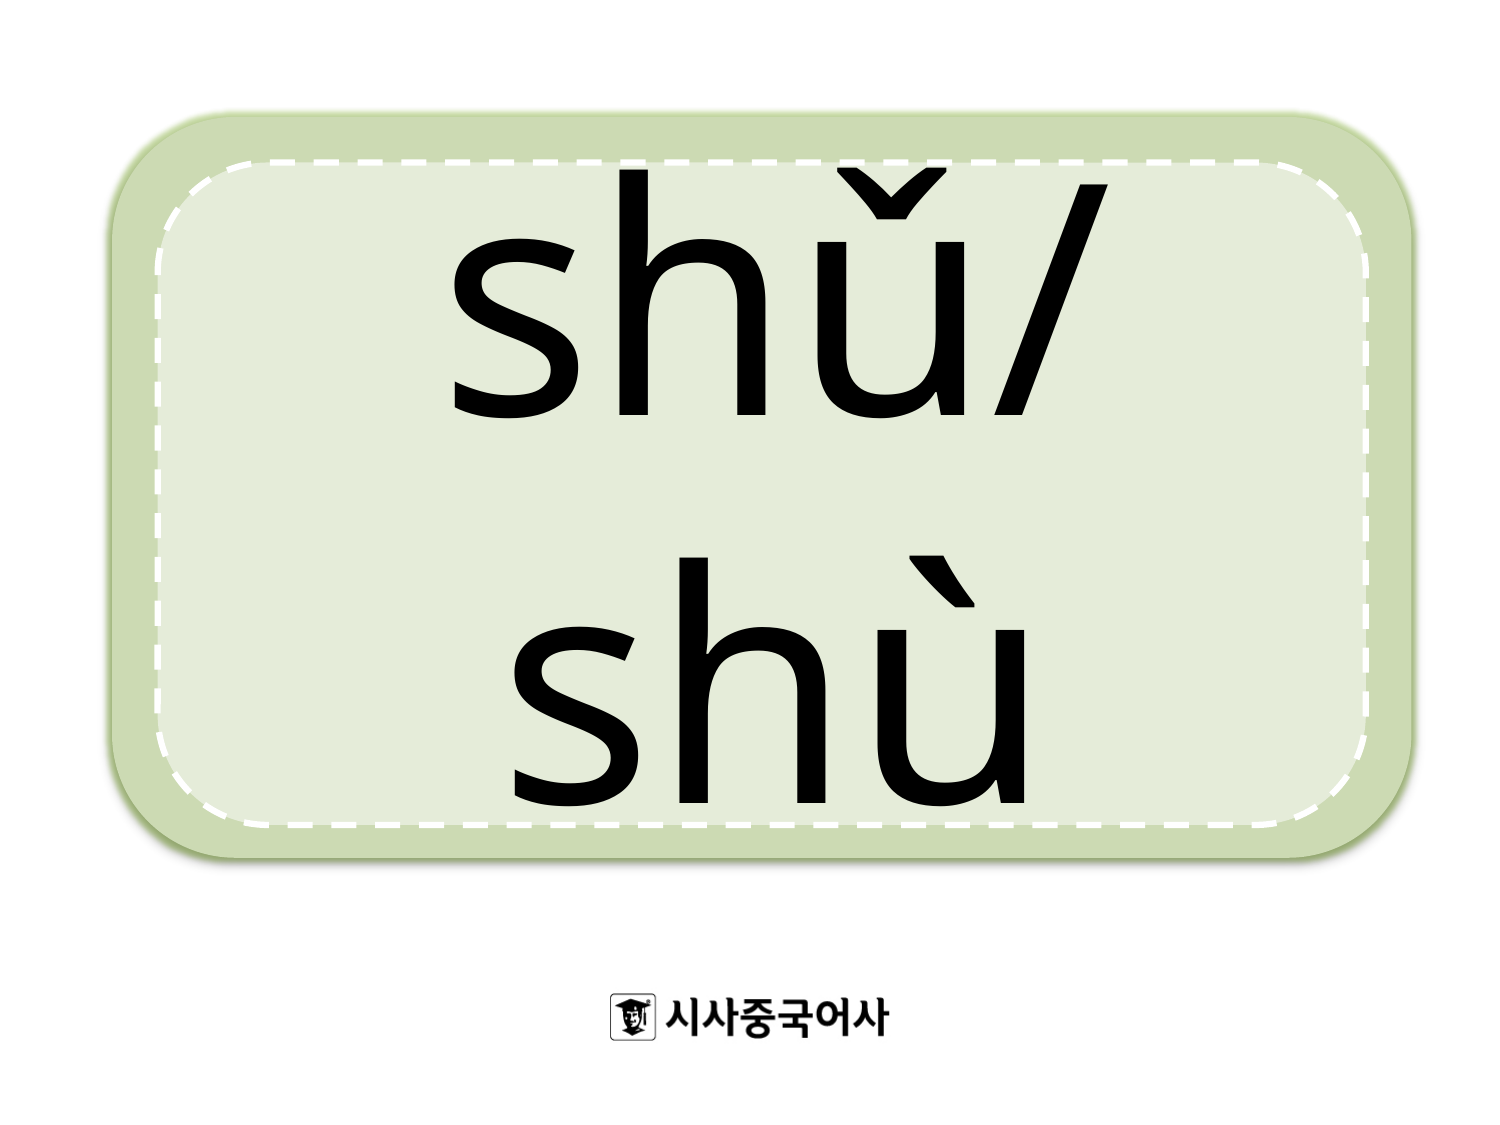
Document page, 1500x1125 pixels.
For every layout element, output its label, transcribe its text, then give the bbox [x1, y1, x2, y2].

picture [602, 987, 898, 1047]
text_box shǔ/shù [171, 149, 1380, 812]
